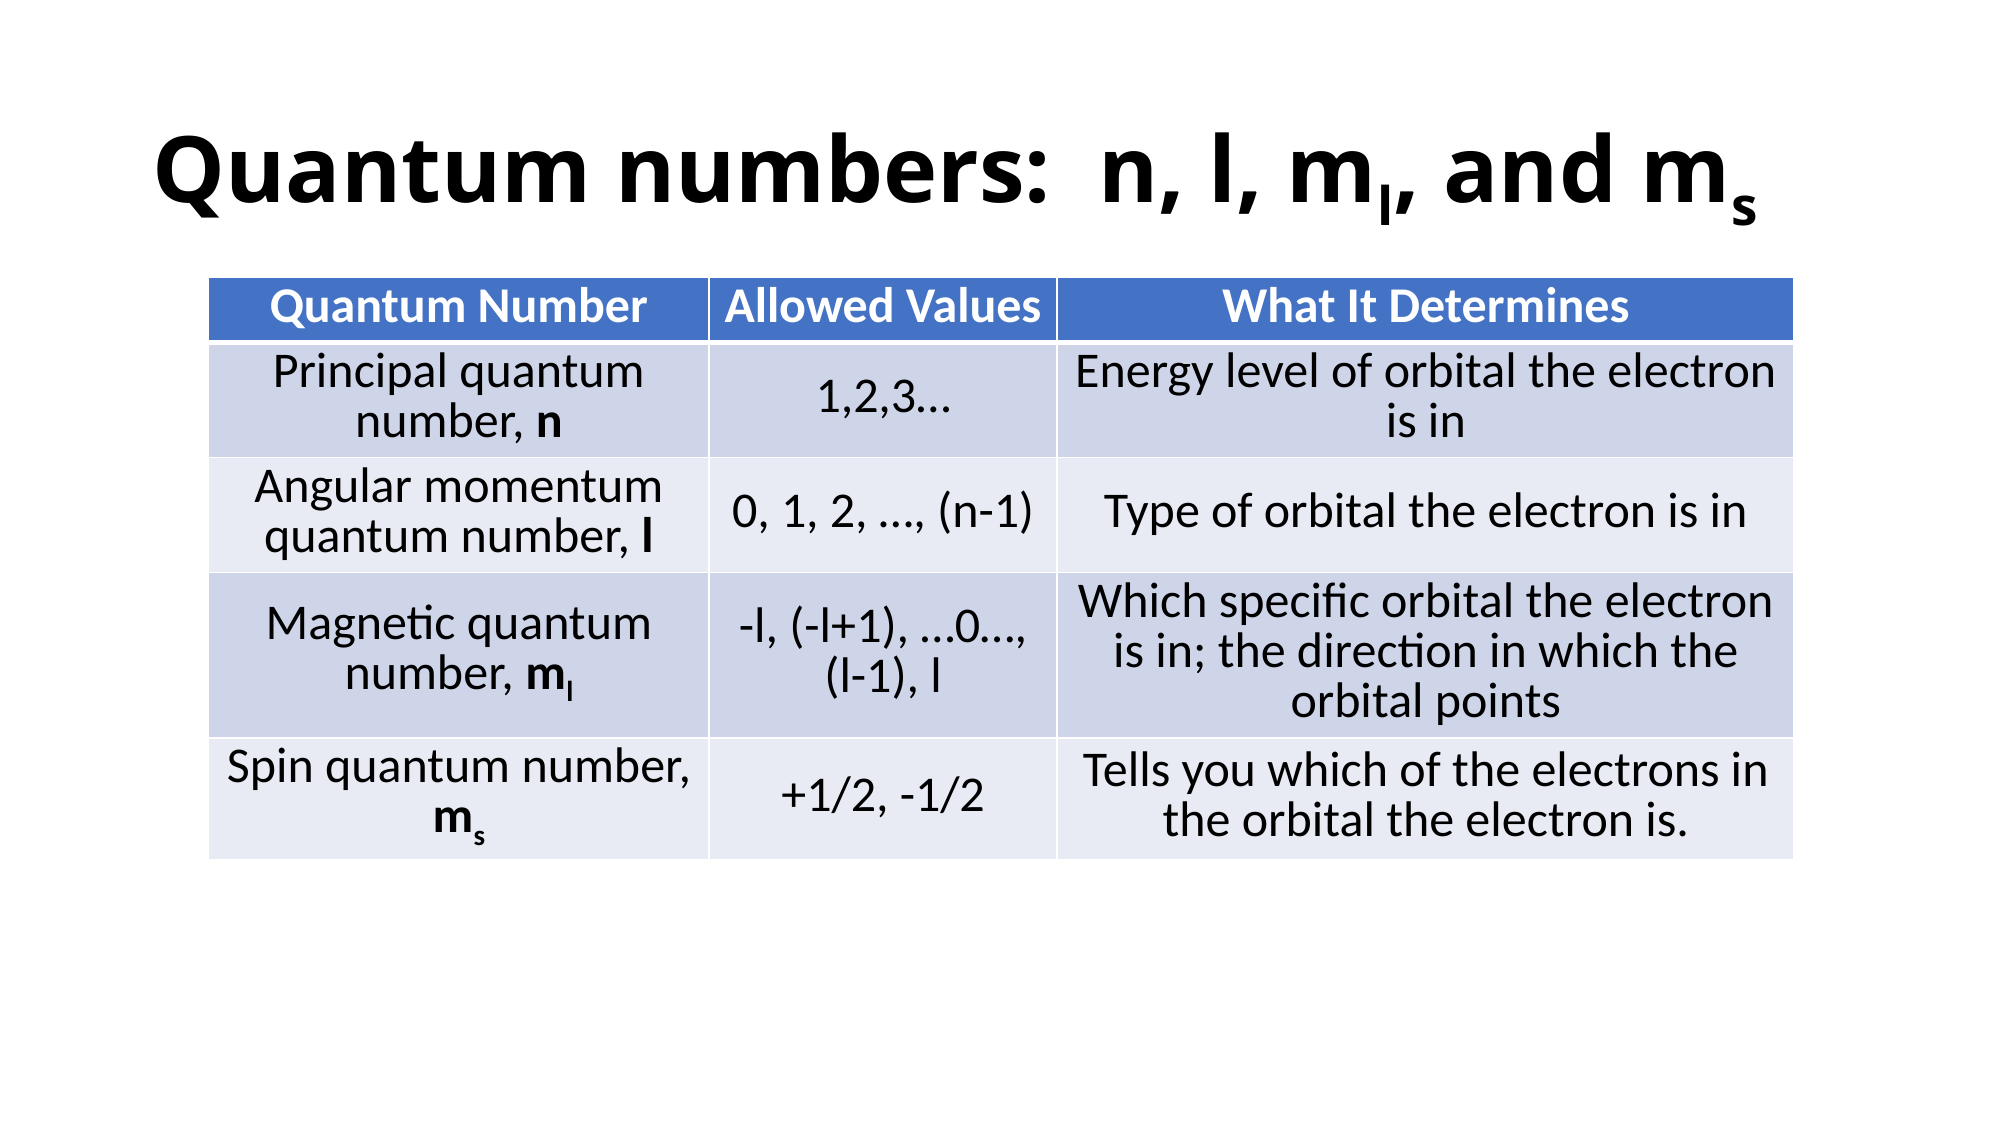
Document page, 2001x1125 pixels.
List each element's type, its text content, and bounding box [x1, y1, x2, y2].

table_cell 0, 1, 2, …, (n-1) [710, 458, 1056, 572]
table_cell Spin quantum number, ms [209, 739, 708, 859]
table_cell Magnetic quantum number, ml [209, 573, 708, 737]
table_header Quantum Number [209, 278, 708, 340]
table_cell Energy level of orbital the electron is in [1058, 345, 1793, 457]
table_cell -l, (-l+1), …0…, (l-1), l [710, 573, 1056, 737]
table_cell 1,2,3… [710, 345, 1056, 457]
table_header Allowed Values [710, 278, 1056, 340]
table_cell +1/2, -1/2 [710, 739, 1056, 859]
table_cell Which specific orbital the electron is in; the direction in which the orbital points [1058, 573, 1793, 737]
table_header What It Determines [1058, 278, 1793, 340]
table_cell Angular momentum quantum number, l [209, 458, 708, 572]
title Quantum numbers: n, l, ml, and ms [137, 59, 1863, 278]
table_cell Principal quantum number, n [209, 345, 708, 457]
table_cell Type of orbital the electron is in [1058, 458, 1793, 572]
table_cell Tells you which of the electrons in the orbital the electron is. [1058, 739, 1793, 859]
